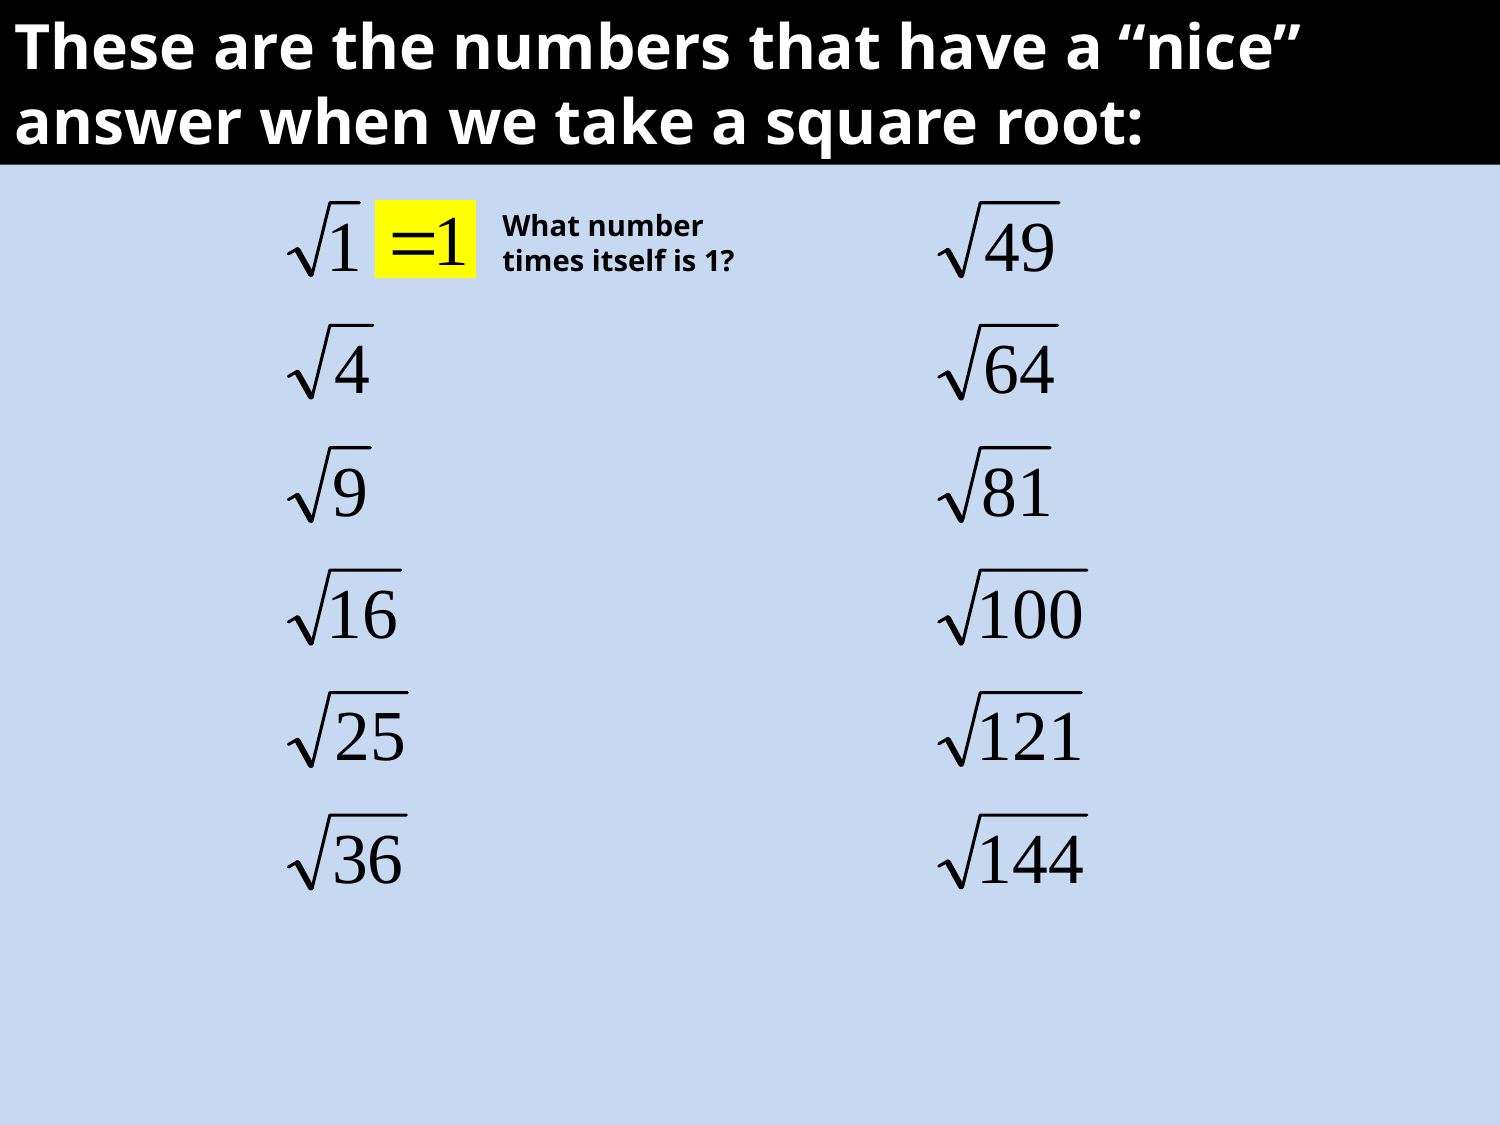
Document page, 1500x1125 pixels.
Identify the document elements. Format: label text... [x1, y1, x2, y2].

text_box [374, 199, 477, 278]
text_box These are the numbers that have a “nice” answer when we take a square root: [0, 0, 1500, 165]
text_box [274, 187, 1099, 905]
